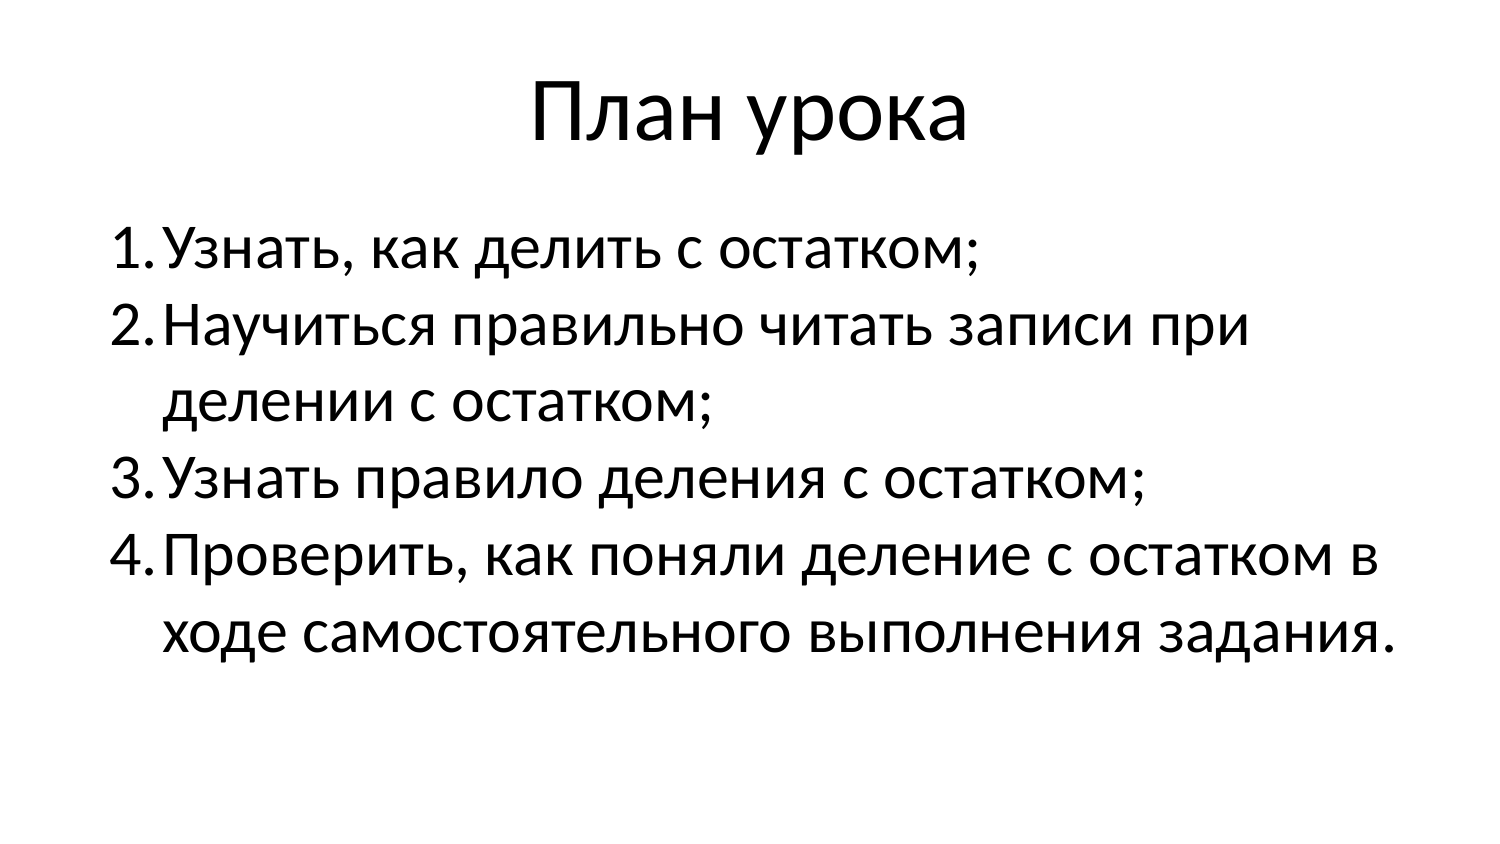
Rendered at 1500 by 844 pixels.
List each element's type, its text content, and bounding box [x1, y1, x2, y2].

title План урока [75, 33, 1425, 175]
list Узнать, как делить с остатком; Научиться правильно читать записи при делении с остатком; Узнать правило деления с остатком; Проверить, как поняли деление с остатком в ходе самостоятельного выполнения задания. [75, 196, 1425, 754]
